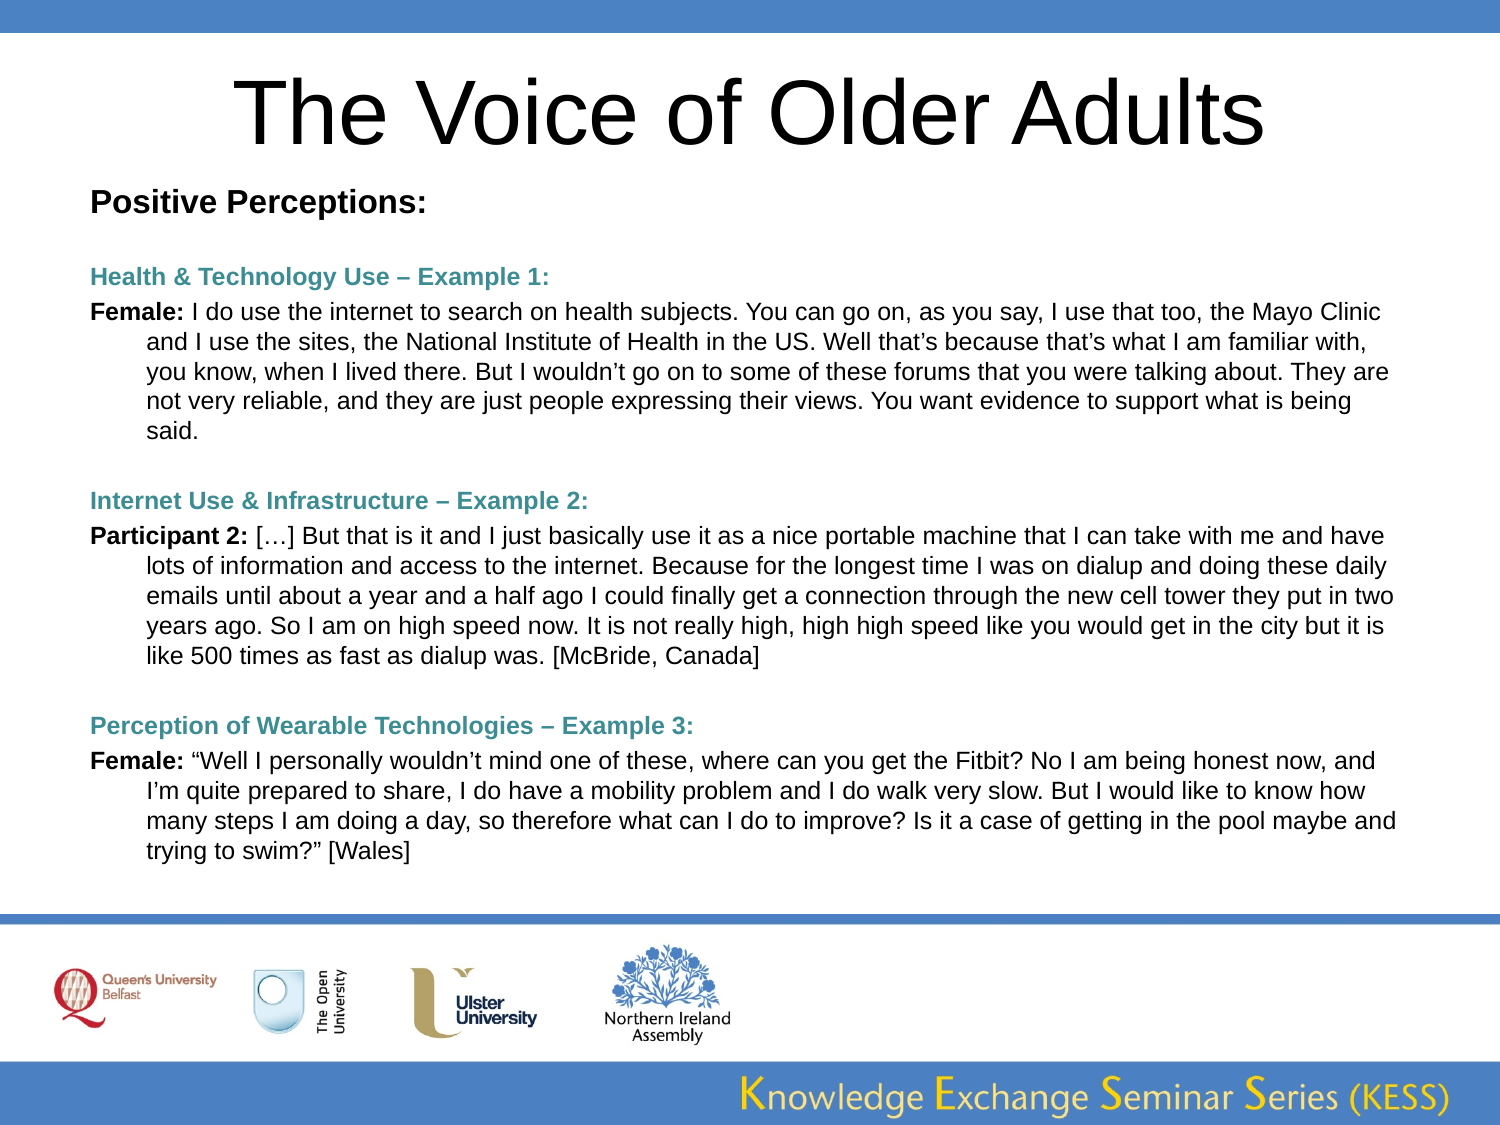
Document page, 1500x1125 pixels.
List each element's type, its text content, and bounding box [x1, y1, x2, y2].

picture [0, 0, 1500, 33]
picture [0, 914, 1500, 1125]
list Positive Perceptions: Health & Technology Use – Example 1: Female: I do use the internet to search on health subjects. You can go on, as you say, I use that too, the Mayo Clinic and I use the sites, the National Institute of Health in the US. Well that’s because that’s what I am familiar with, you know, when I lived there. But I wouldn’t go on to some of these forums that you were talking about. They are not very reliable, and they are just people expressing their views. You want evidence to support what is being said. Internet Use & Infrastructure – Example 2: Participant 2: […] But that is it and I just basically use it as a nice portable machine that I can take with me and have lots of information and access to the internet. Because for the longest time I was on dialup and doing these daily emails until about a year and a half ago I could finally get a connection through the new cell tower they put in two years ago. So I am on high speed now. It is not really high, high high speed like you would get in the city but it is like 500 times as fast as dialup was. [McBride, Canada] Perception of Wearable Technologies – Example 3: Female: “Well I personally wouldn’t mind one of these, where can you get the Fitbit? No I am being honest now, and I’m quite prepared to share, I do have a mobility problem and I do walk very slow. But I would like to know how many steps I am doing a day, so therefore what can I do to improve? Is it a case of getting in the pool maybe and trying to swim?” [Wales] [75, 172, 1425, 894]
title The Voice of Older Adults [75, 45, 1425, 172]
